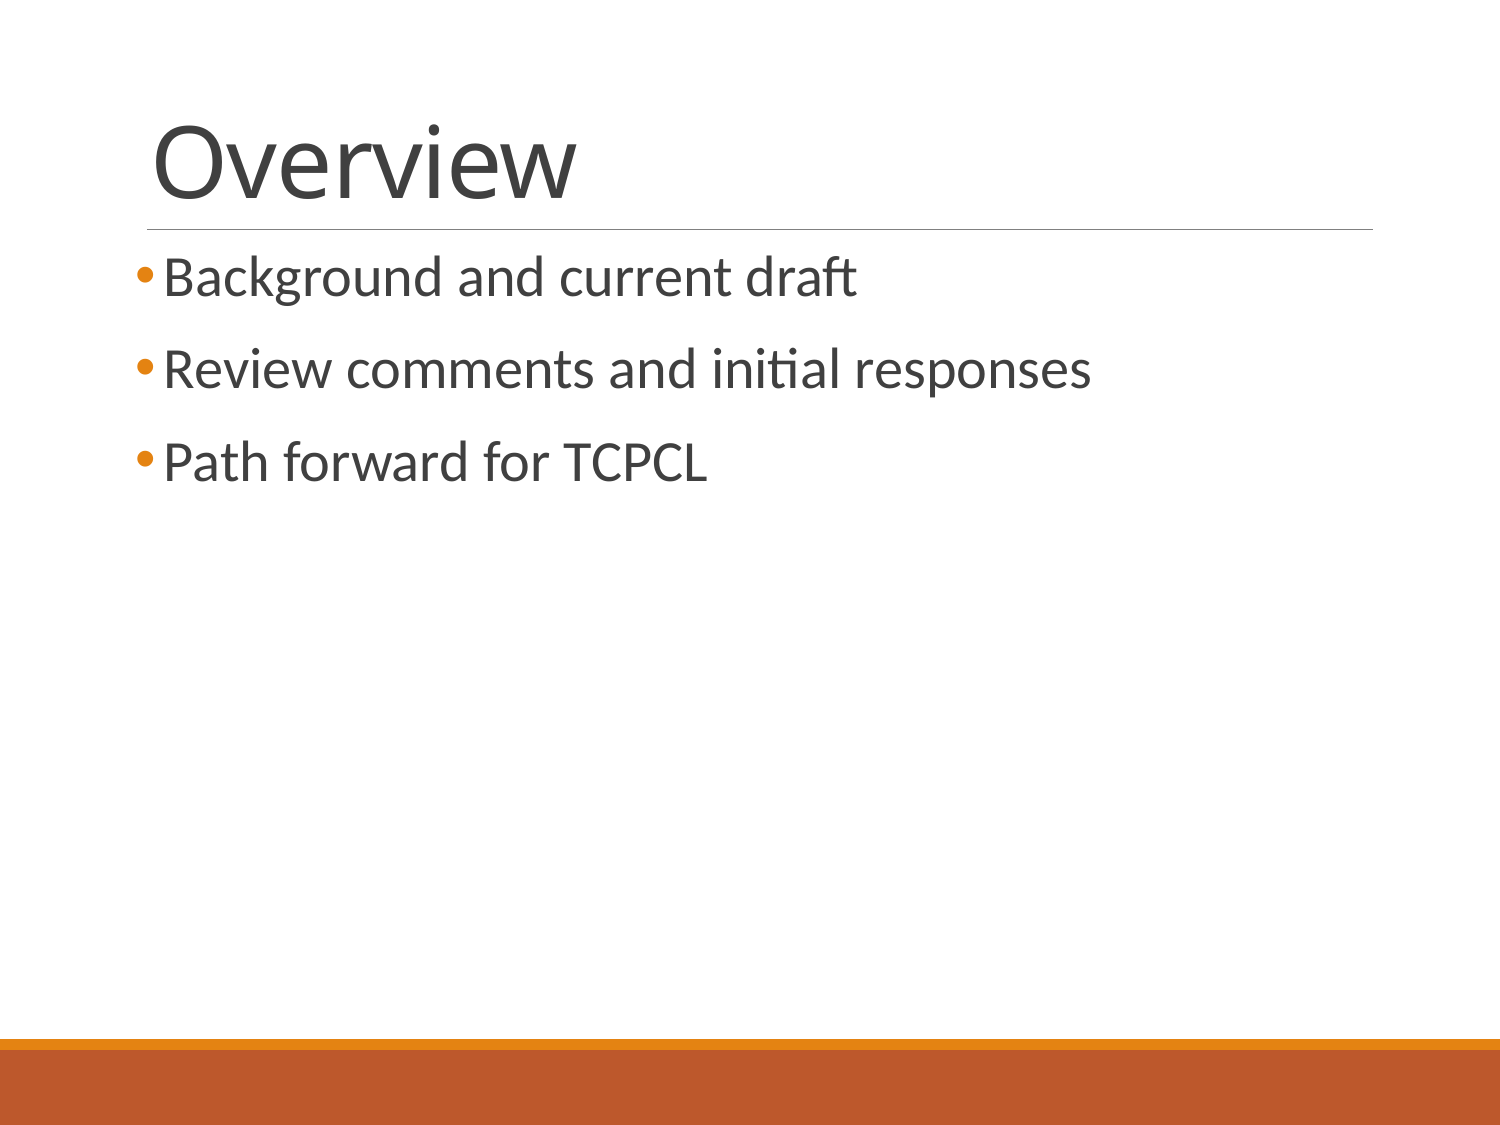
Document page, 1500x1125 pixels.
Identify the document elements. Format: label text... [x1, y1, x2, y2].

list Background and current draft Review comments and initial responses Path forward for TCPCL [135, 238, 1373, 963]
title Overview [135, 47, 1373, 227]
